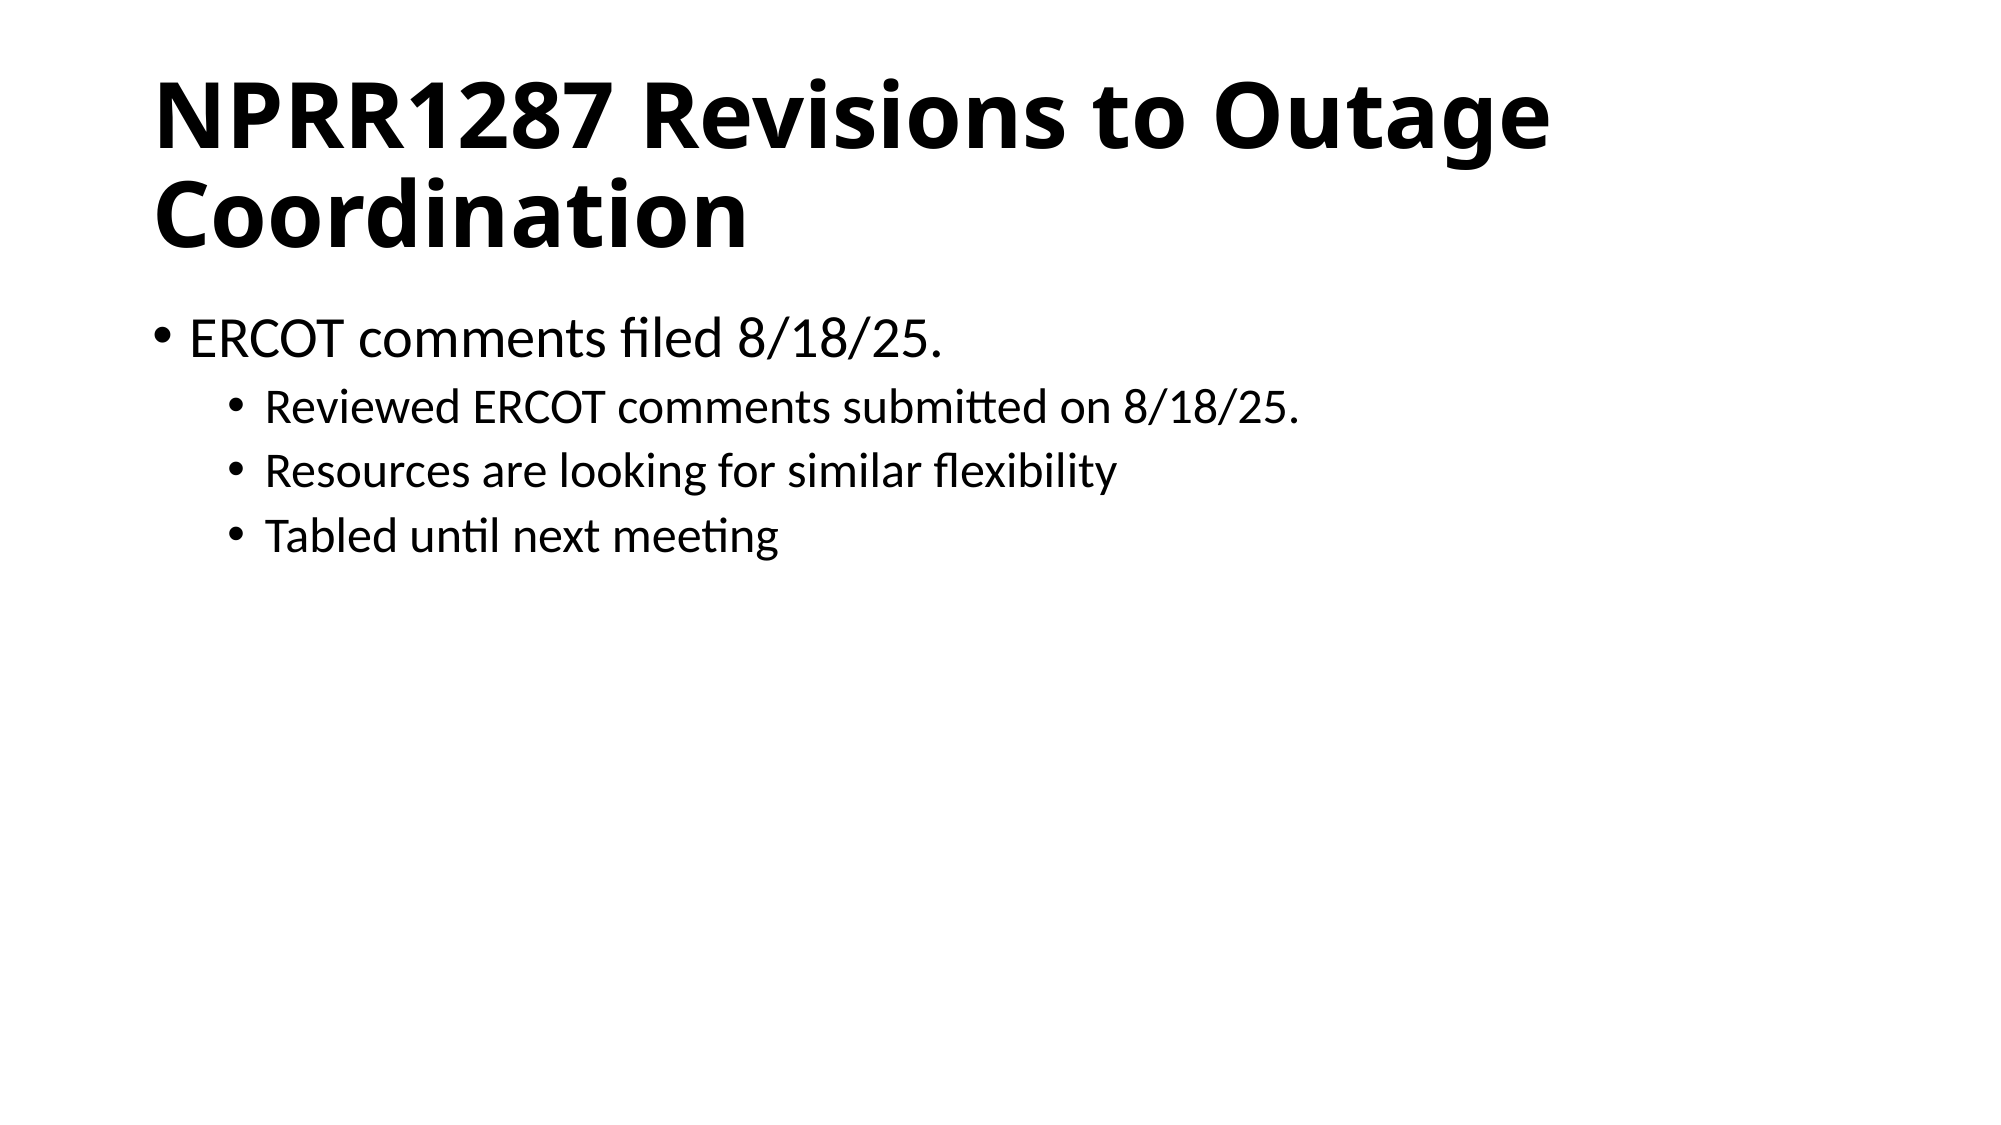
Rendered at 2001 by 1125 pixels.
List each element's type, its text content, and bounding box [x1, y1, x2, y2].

list ERCOT comments filed 8/18/25. Reviewed ERCOT comments submitted on 8/18/25. Resources are looking for similar flexibility Tabled until next meeting [137, 299, 1863, 1014]
title NPRR1287 Revisions to Outage Coordination [137, 59, 1863, 278]
